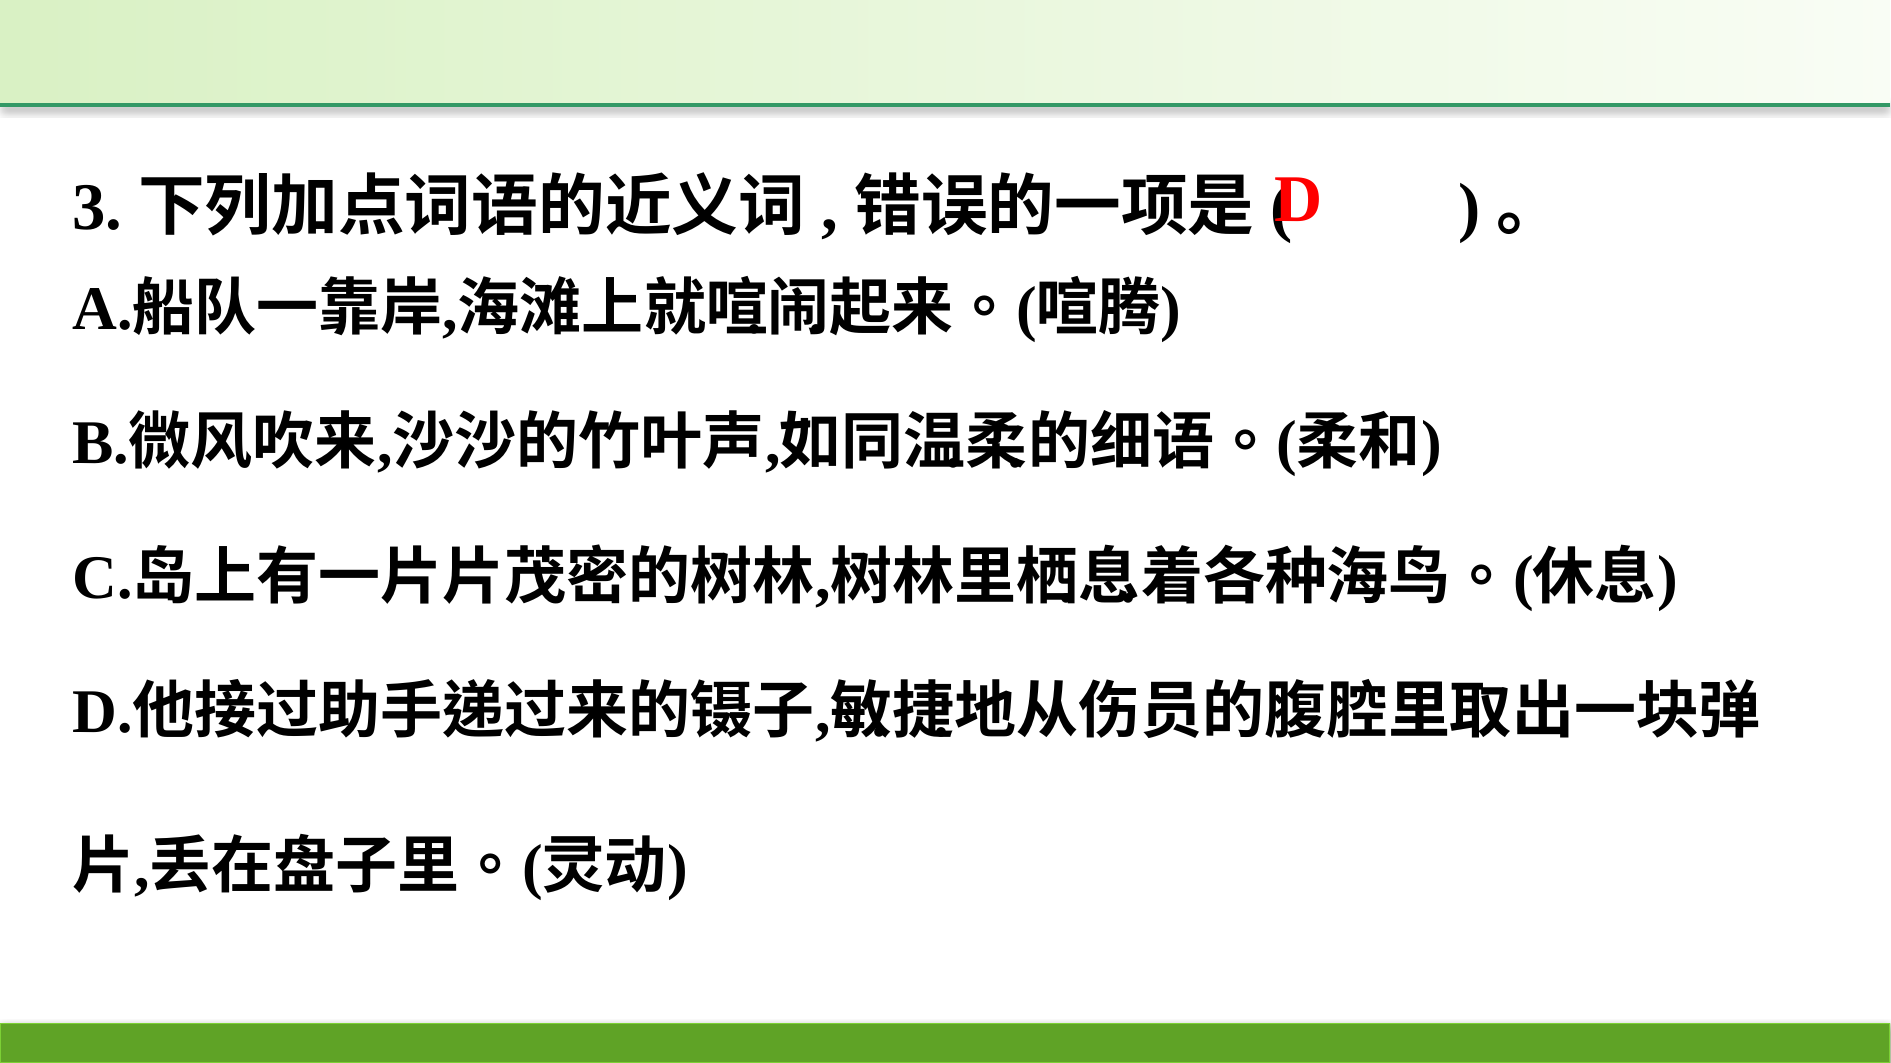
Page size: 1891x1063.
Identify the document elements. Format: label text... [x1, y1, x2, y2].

text_box 3.下列加点词语的近义词,错误的一项是( )。 [57, 131, 1835, 251]
text_box D [1259, 147, 1338, 243]
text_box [71, 259, 1846, 932]
